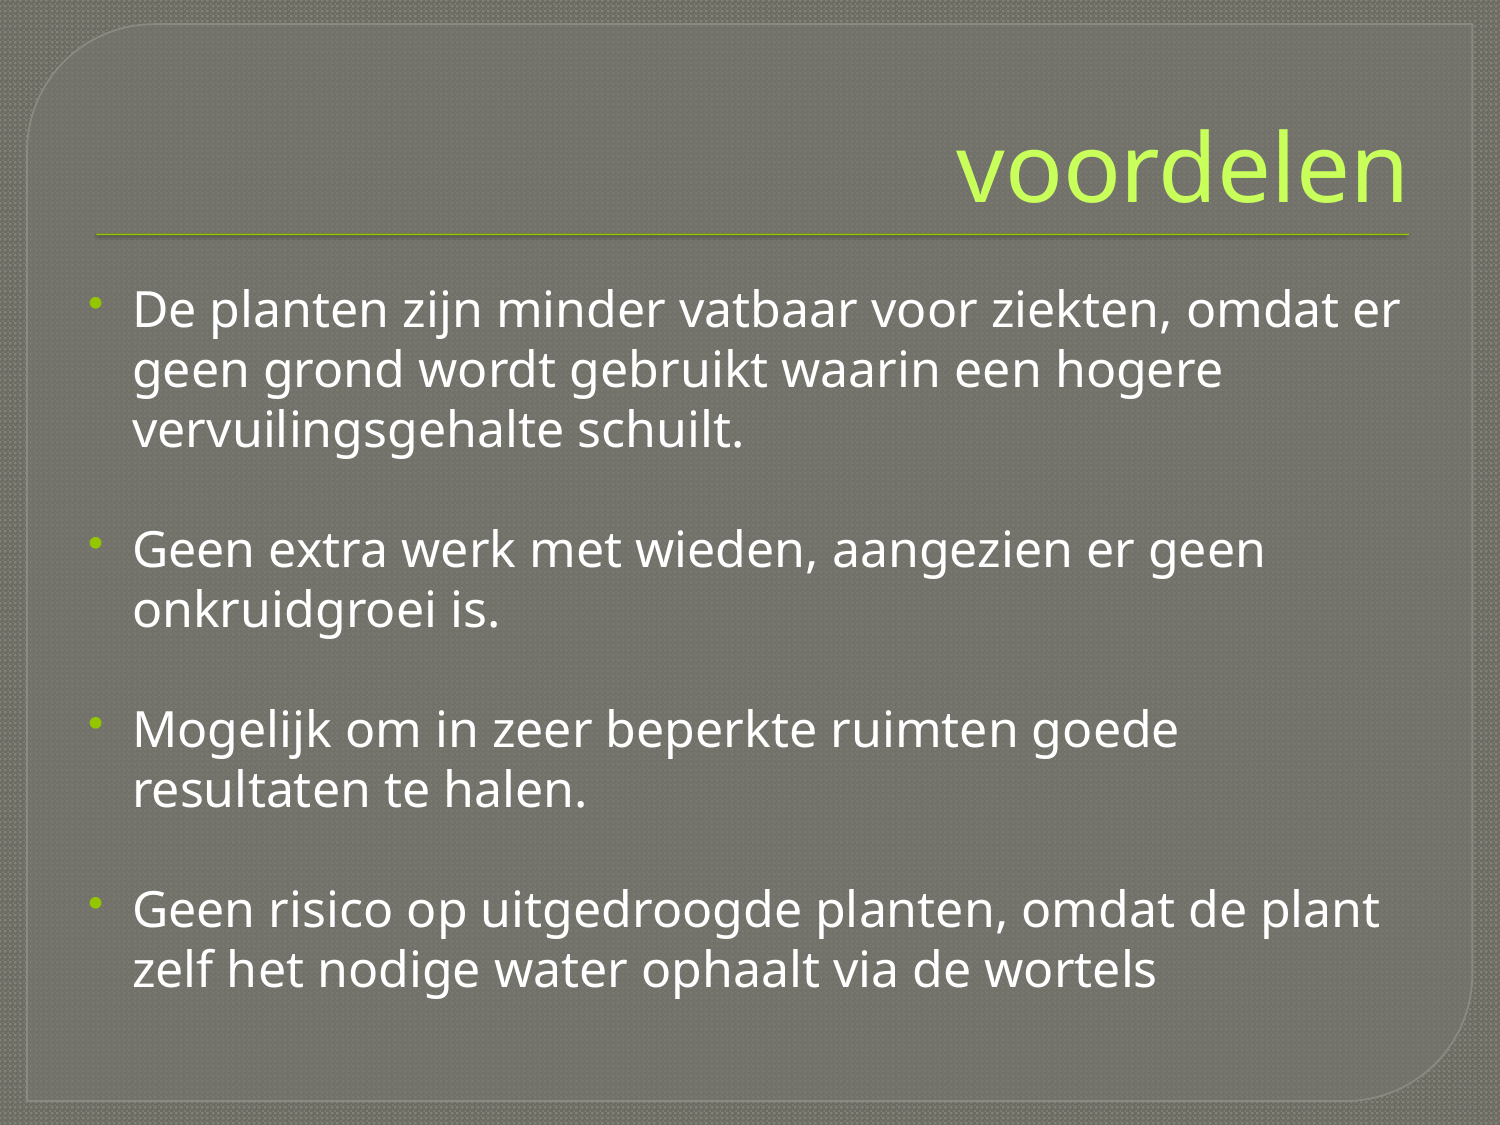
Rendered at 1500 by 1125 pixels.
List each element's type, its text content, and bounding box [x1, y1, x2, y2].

list De planten zijn minder vatbaar voor ziekten, omdat er geen grond wordt gebruikt waarin een hogere vervuilingsgehalte schuilt. Geen extra werk met wieden, aangezien er geen onkruidgroei is. Mogelijk om in zeer beperkte ruimten goede resultaten te halen. Geen risico op uitgedroogde planten, omdat de plant zelf het nodige water ophaalt via de wortels [75, 270, 1425, 1013]
title voordelen [75, 41, 1425, 230]
